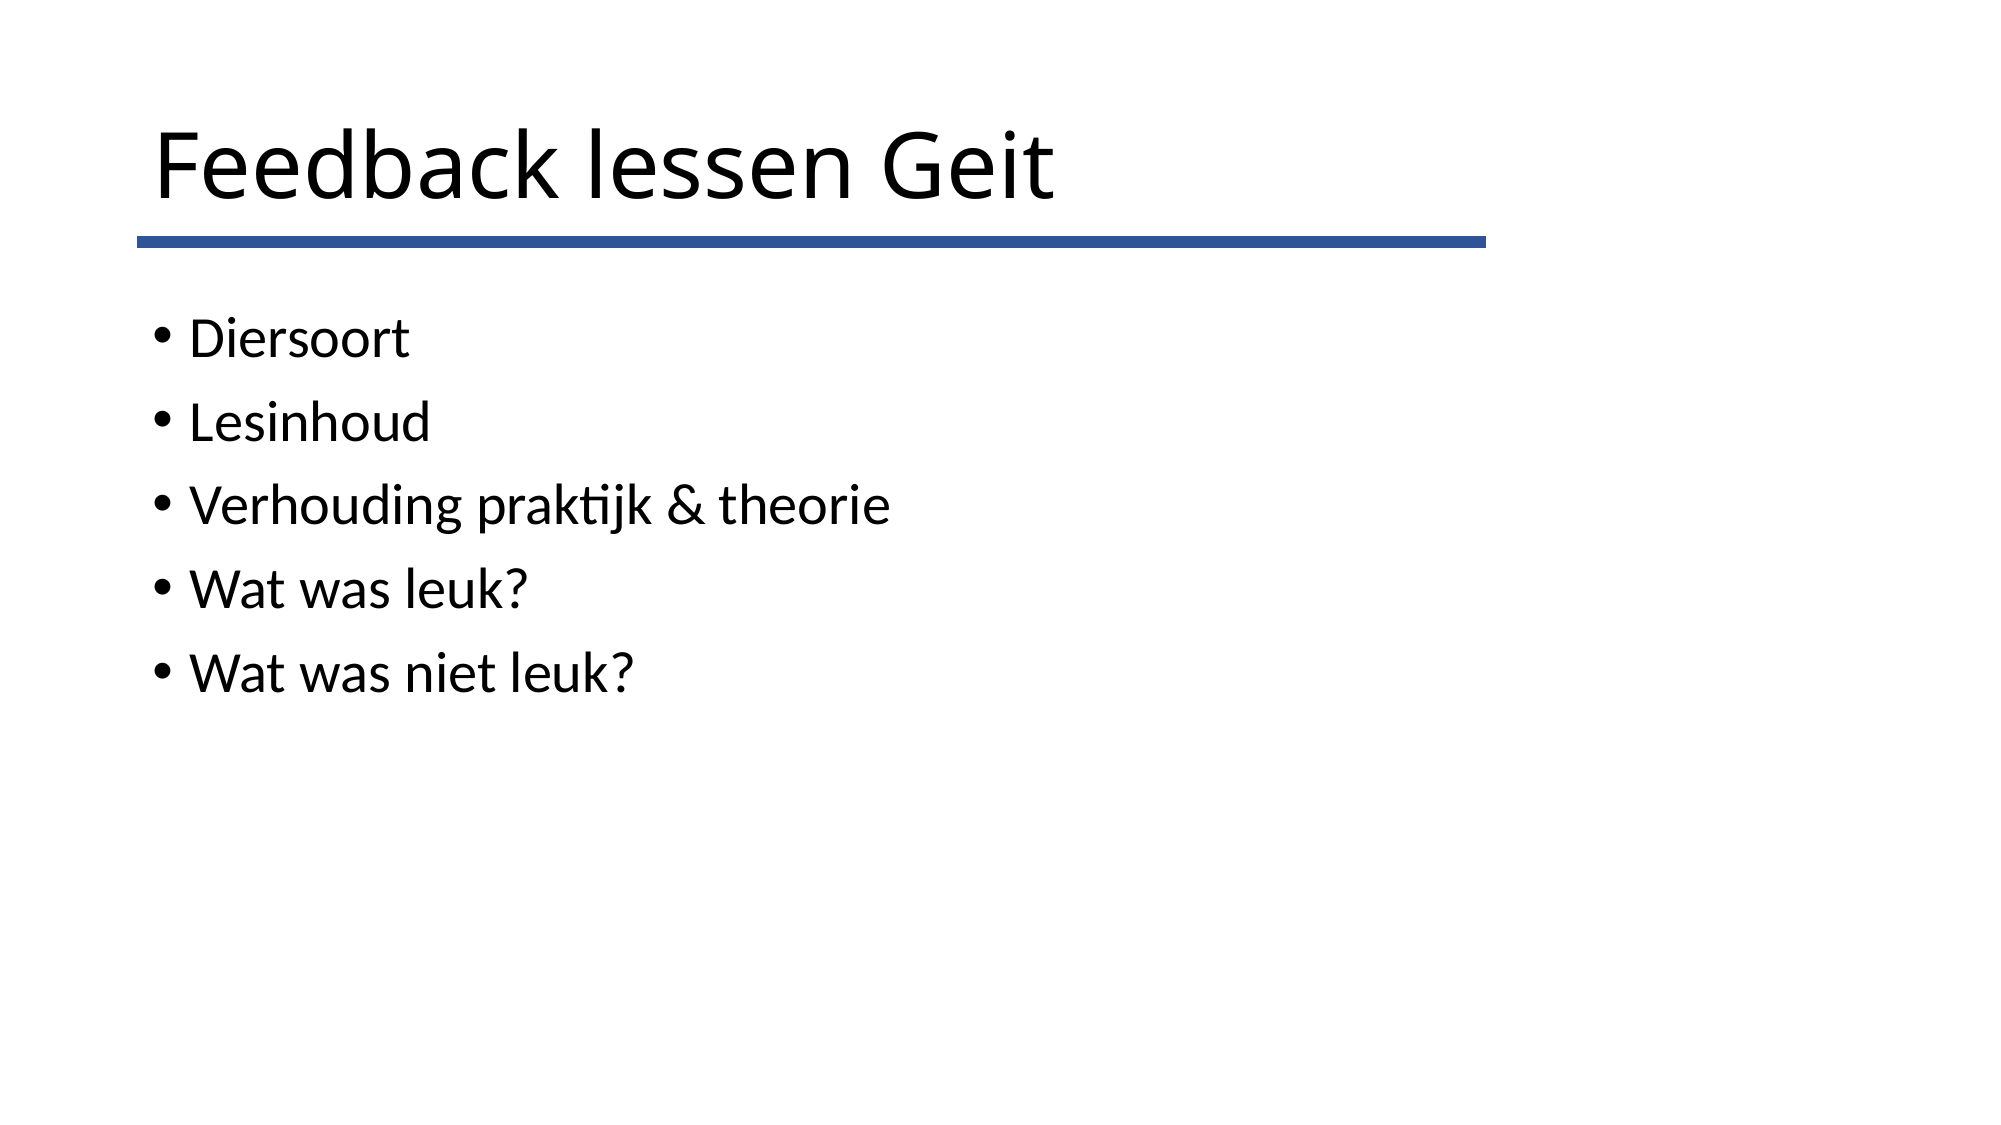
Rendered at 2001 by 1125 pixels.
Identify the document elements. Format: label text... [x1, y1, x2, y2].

list Diersoort Lesinhoud Verhouding praktijk & theorie Wat was leuk? Wat was niet leuk? [137, 299, 1863, 1014]
title Feedback lessen Geit [137, 59, 1863, 278]
